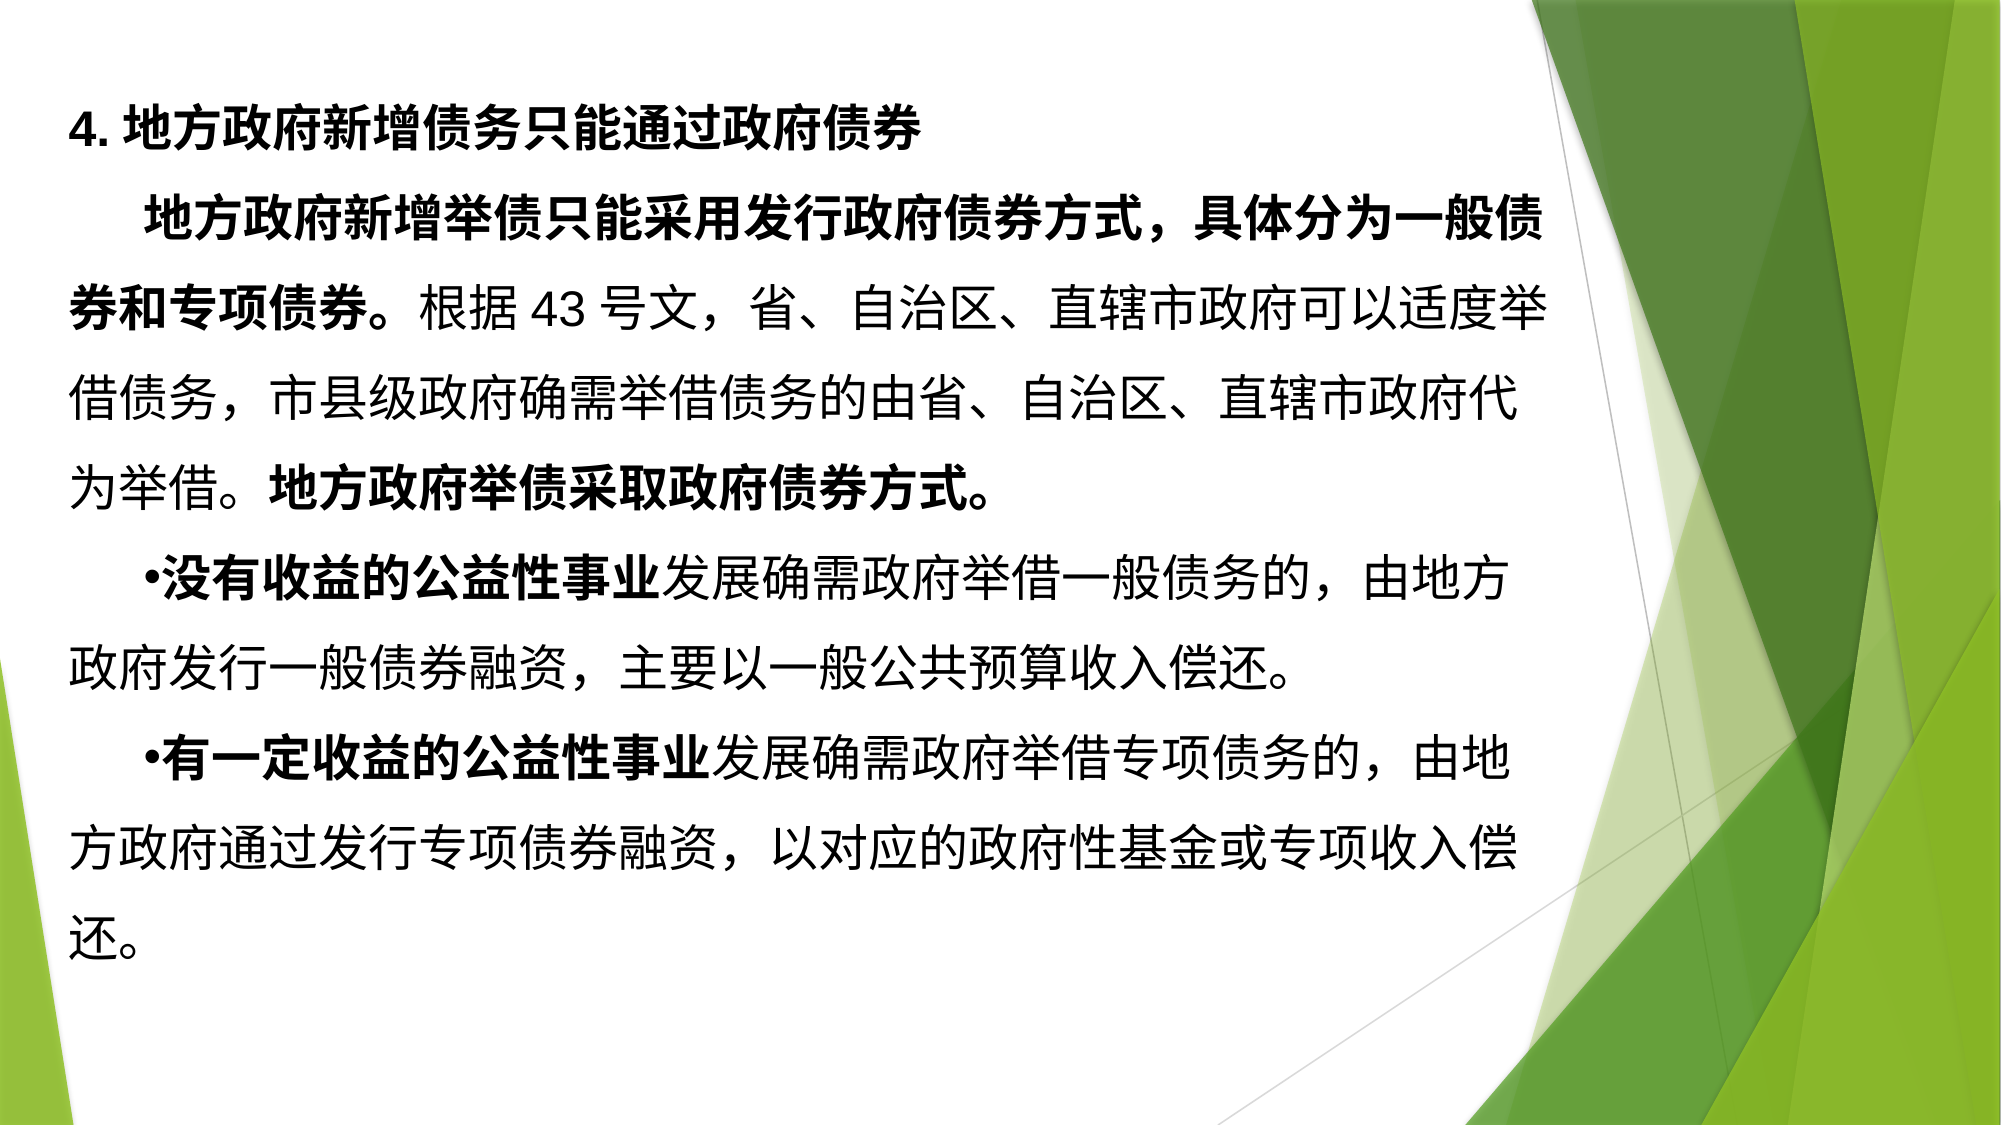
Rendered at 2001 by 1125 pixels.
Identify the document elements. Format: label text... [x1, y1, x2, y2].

text_box 4.地方政府新增债务只能通过政府债券 地方政府新增举债只能采用发行政府债券方式，具体分为一般债券和专项债券。根据43号文，省、自治区、直辖市政府可以适度举借债务，市县级政府确需举借债务的由省、自治区、直辖市政府代为举借。地方政府举债采取政府债券方式。 没有收益的公益性事业发展确需政府举借一般债务的，由地方政府发行一般债券融资，主要以一般公共预算收入偿还。 有一定收益的公益性事业发展确需政府举借专项债务的，由地方政府通过发行专项债券融资，以对应的政府性基金或专项收入偿还。 [53, 59, 1566, 1125]
